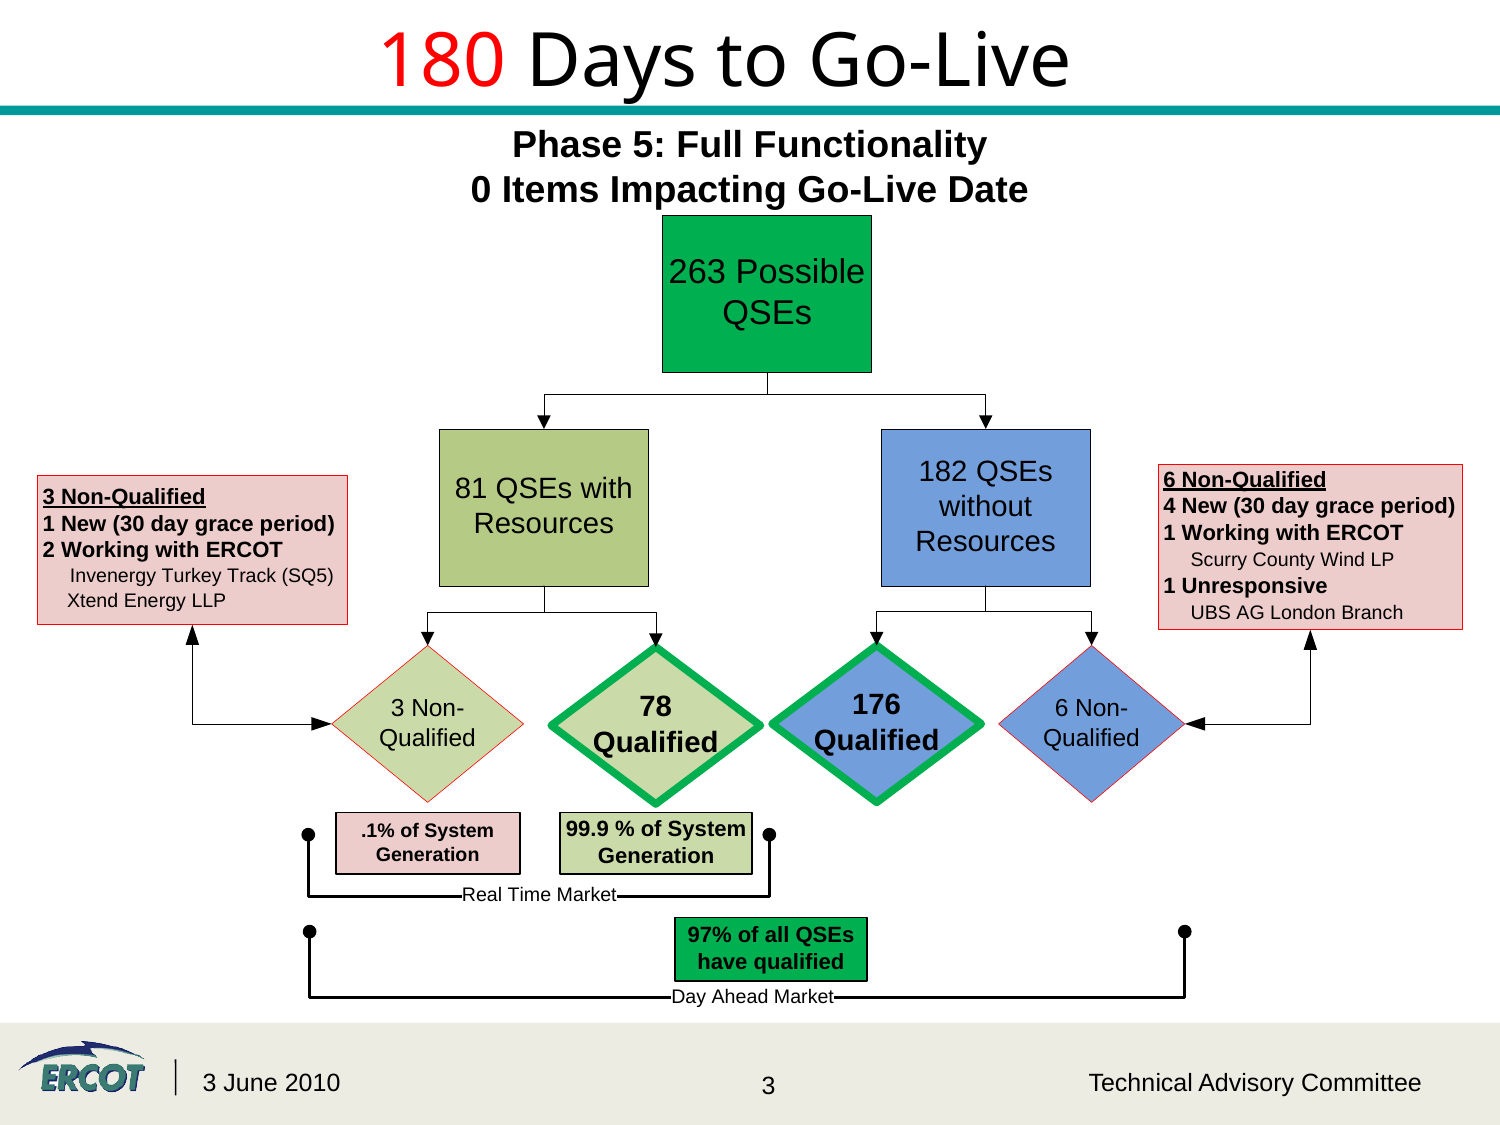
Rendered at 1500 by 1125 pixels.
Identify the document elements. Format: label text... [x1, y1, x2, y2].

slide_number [187, 1059, 538, 1125]
text_box Phase 5: Full Functionality 0 Items Impacting Go-Live Date [0, 112, 1500, 218]
picture [10, 1031, 151, 1111]
footer Technical Advisory Committee [962, 1059, 1438, 1125]
title 180 Days to Go-Live [0, 0, 1451, 112]
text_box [34, 212, 1466, 1013]
